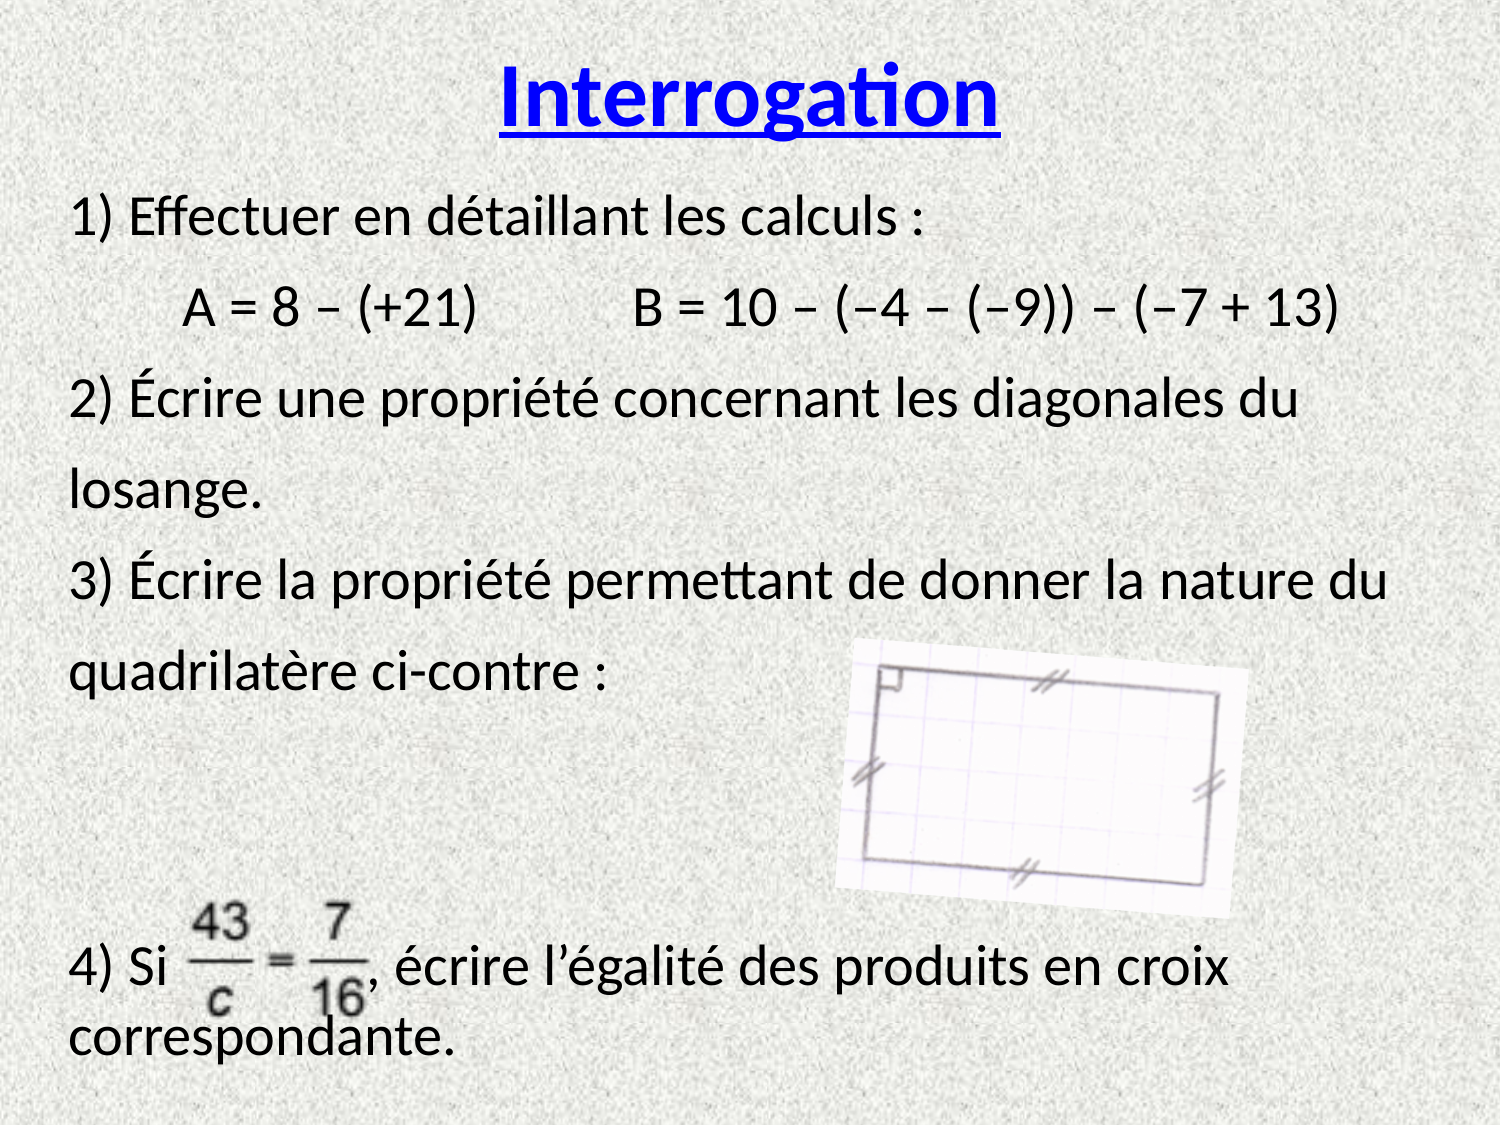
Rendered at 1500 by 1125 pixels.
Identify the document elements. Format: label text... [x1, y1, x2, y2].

picture [835, 638, 1248, 918]
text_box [180, 881, 375, 1024]
list 1) Effectuer en détaillant les calculs : A = 8 – (+21) B = 10 – (–4 – (–9)) – (–7 + 13) 2) Écrire une propriété concernant les diagonales du losange. 3) Écrire la propriété permettant de donner la nature du quadrilatère ci-contre : 4) Si , écrire l’égalité des produits en croix correspondante. [53, 148, 1471, 1083]
title Interrogation [75, 0, 1425, 148]
picture [0, 0, 1500, 1125]
